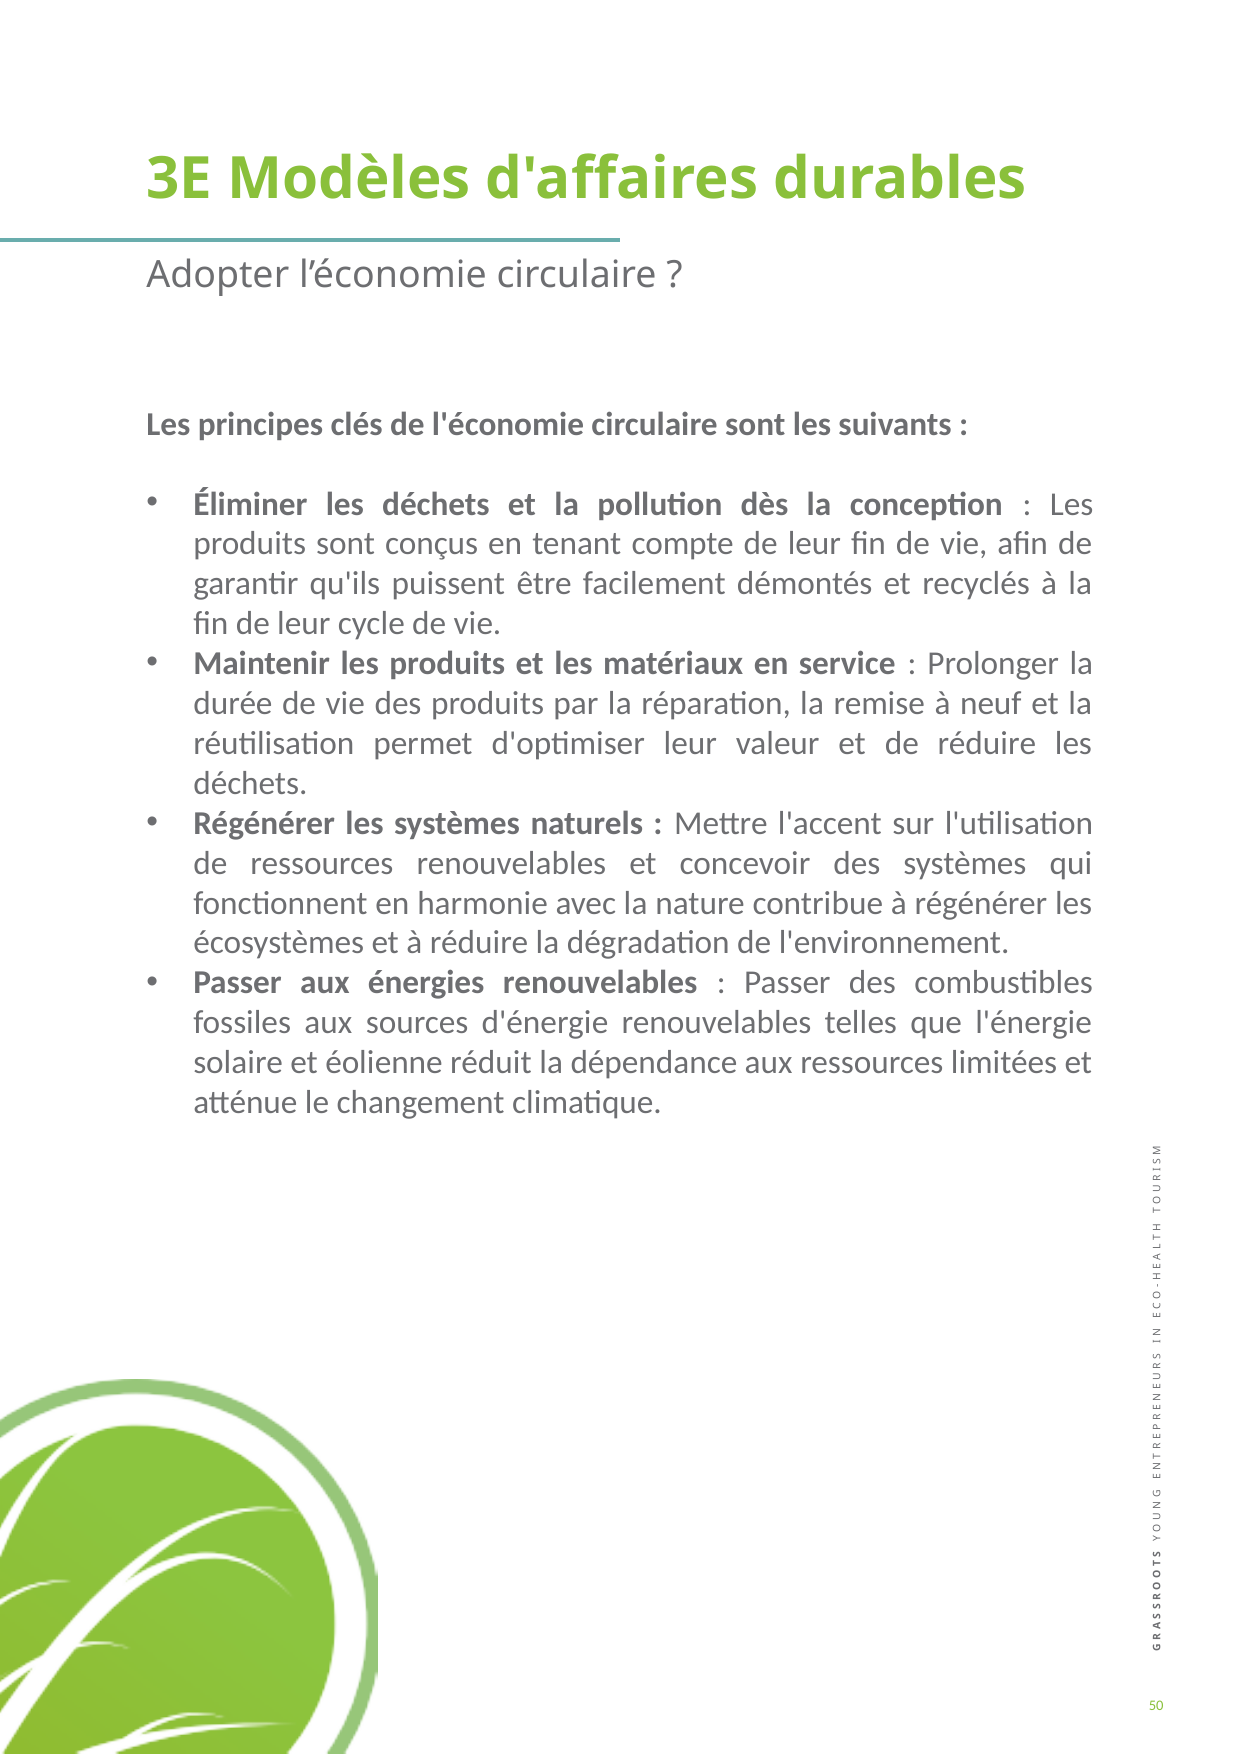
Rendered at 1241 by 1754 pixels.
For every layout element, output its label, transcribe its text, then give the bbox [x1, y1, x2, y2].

text_box [320, 615, 351, 664]
list 3E Modèles d'affaires durables [131, 132, 1109, 242]
slide_number 50 [1125, 1666, 1187, 1743]
list Les principes clés de l'économie circulaire sont les suivants : Éliminer les déchets et la pollution dès la conception : Les produits sont conçus en tenant compte de leur fin de vie, afin de garantir qu'ils puissent être facilement démontés et recyclés à la fin de leur cycle de vie. Maintenir les produits et les matériaux en service : Prolonger la durée de vie des produits par la réparation, la remise à neuf et la réutilisation permet d'optimiser leur valeur et de réduire les déchets. Régénérer les systèmes naturels : Mettre l'accent sur l'utilisation de ressources renouvelables et concevoir des systèmes qui fonctionnent en harmonie avec la nature contribue à régénérer les écosystèmes et à réduire la dégradation de l'environnement. Passer aux énergies renouvelables : Passer des combustibles fossiles aux sources d'énergie renouvelables telles que l'énergie solaire et éolienne réduit la dépendance aux ressources limitées et atténue le changement climatique. [131, 394, 1109, 1609]
list Adopter l’économie circulaire ? [131, 242, 1109, 371]
